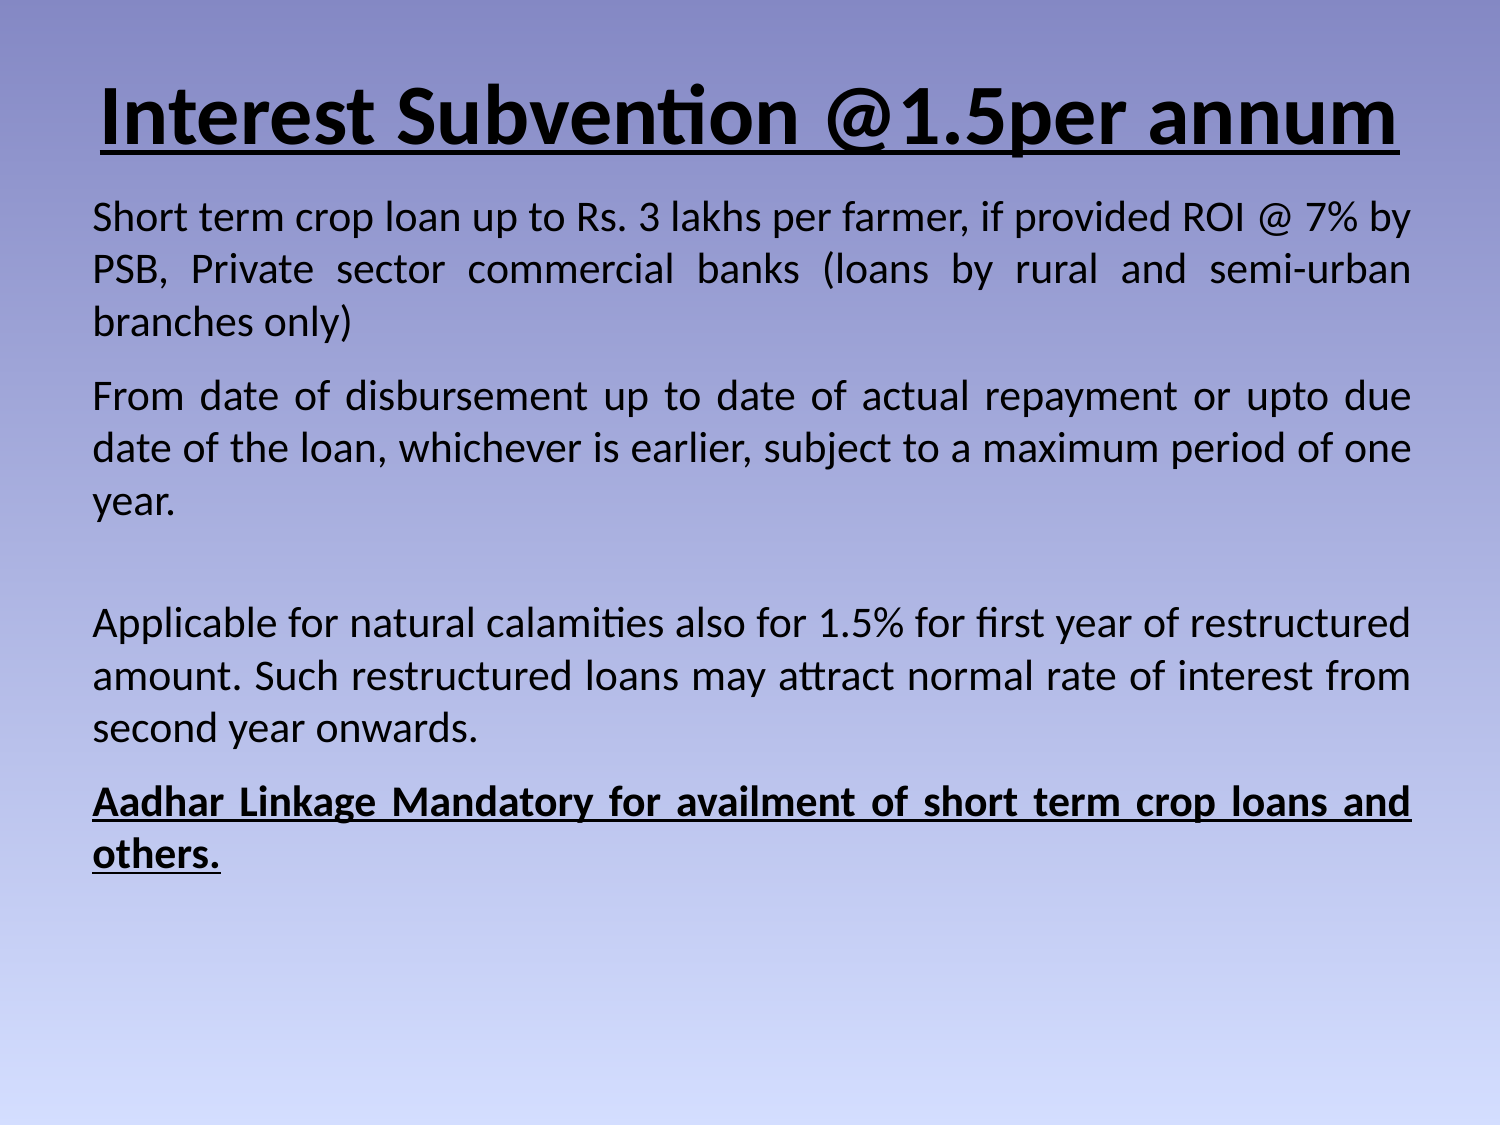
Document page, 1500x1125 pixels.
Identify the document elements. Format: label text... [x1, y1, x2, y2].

title Interest Subvention @1.5per annum [75, 45, 1425, 175]
list Short term crop loan up to Rs. 3 lakhs per farmer, if provided ROI @ 7% by PSB, Private sector commercial banks (loans by rural and semi-urban branches only) From date of disbursement up to date of actual repayment or upto due date of the loan, whichever is earlier, subject to a maximum period of one year. Applicable for natural calamities also for 1.5% for first year of restructured amount. Such restructured loans may attract normal rate of interest from second year onwards. Aadhar Linkage Mandatory for availment of short term crop loans and others. [77, 179, 1428, 1068]
